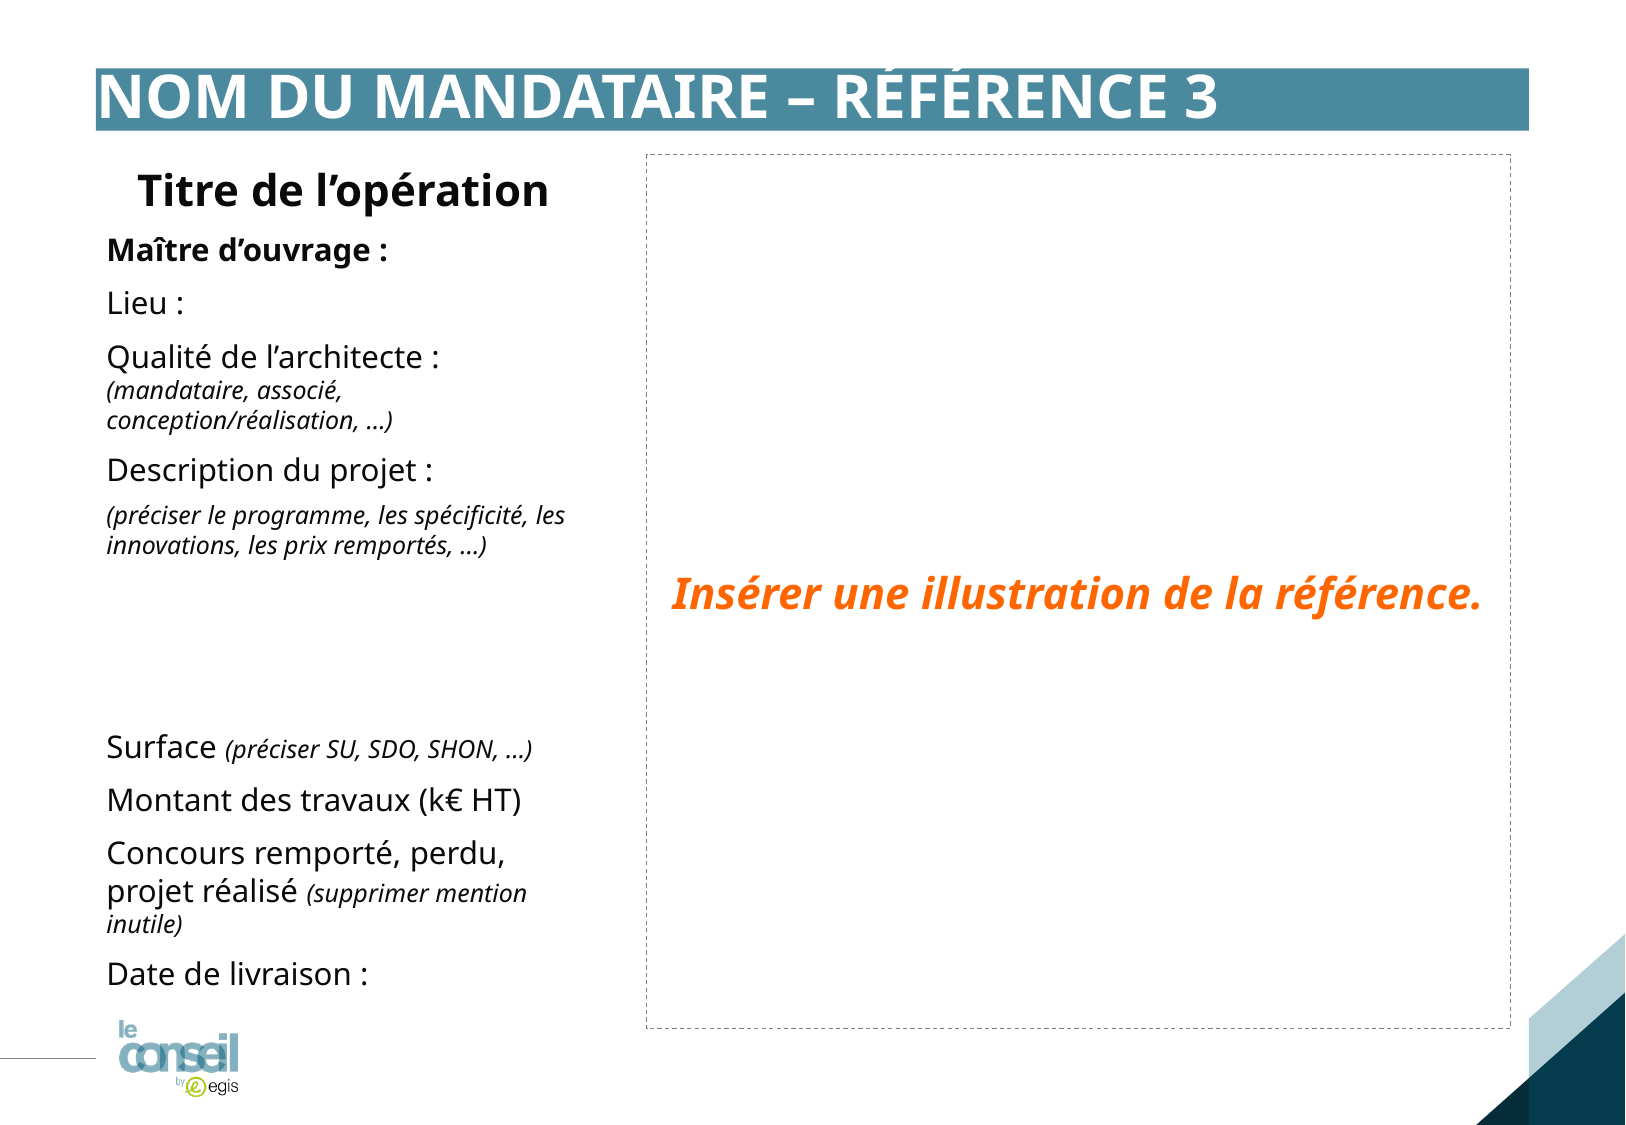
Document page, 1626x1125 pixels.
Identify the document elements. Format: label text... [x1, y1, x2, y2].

picture [119, 1020, 238, 1097]
text_box Titre de l’opération Maître d’ouvrage : Lieu : Qualité de l’architecte : (mandataire, associé, conception/réalisation, …) Description du projet : (préciser le programme, les spécificité, les innovations, les prix remportés, …) Surface (préciser SU, SDO, SHON, …) Montant des travaux (k€ HT) Concours remporté, perdu, projet réalisé (supprimer mention inutile) Date de livraison : [91, 154, 596, 999]
text_box Insérer une illustration de la référence. [646, 154, 1511, 1030]
title Nom du Mandataire – Référence 3 [95, 68, 1529, 131]
